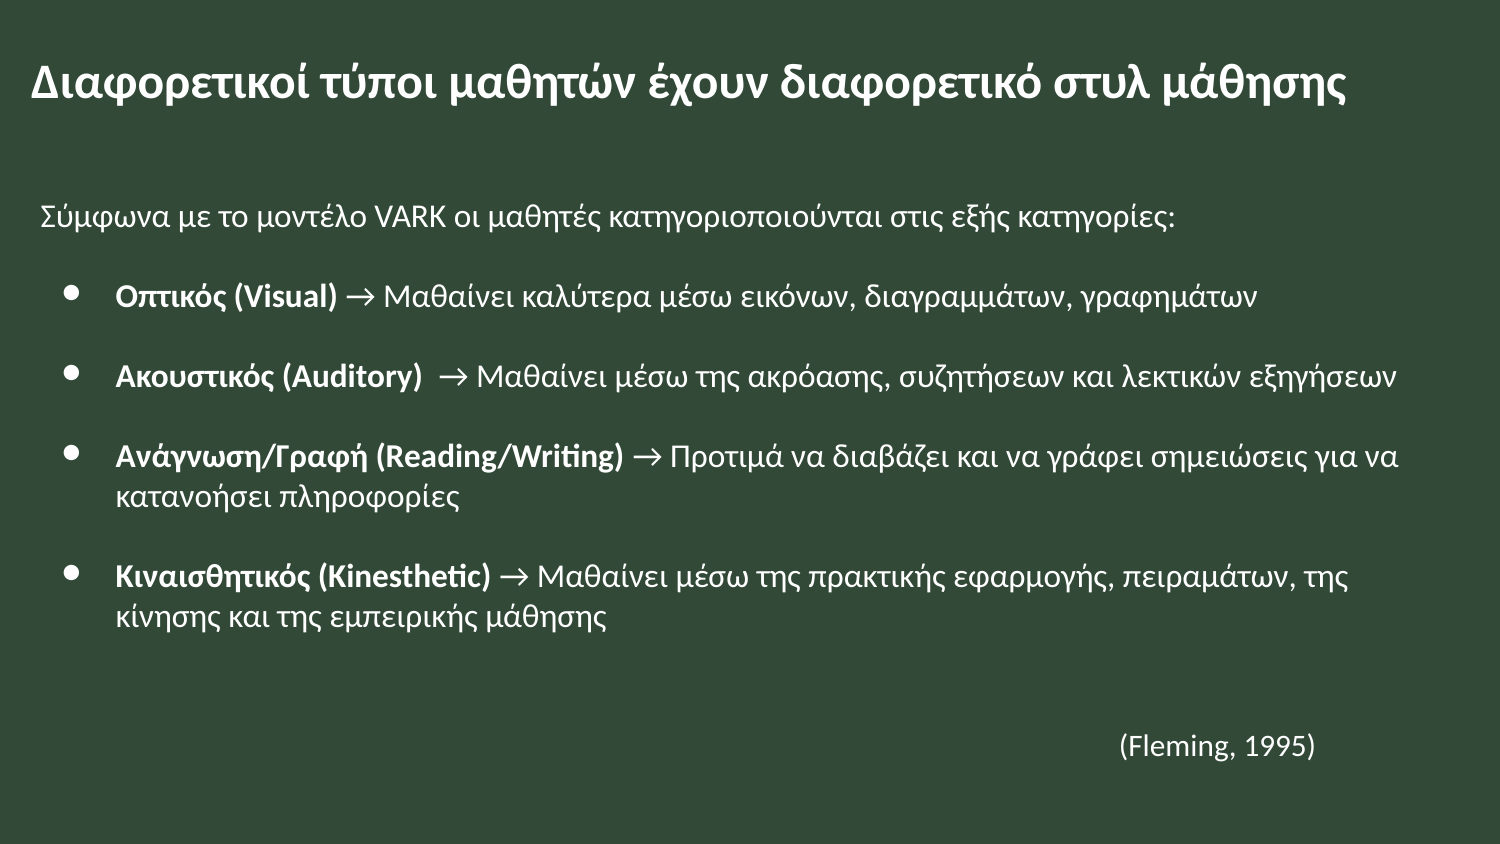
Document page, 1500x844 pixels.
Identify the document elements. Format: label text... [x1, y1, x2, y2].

subtitle Σύμφωνα με το μοντέλο VARK οι μαθητές κατηγοριοποιούνται στις εξής κατηγορίες: Οπτικός (Visual) → Μαθαίνει καλύτερα μέσω εικόνων, διαγραμμάτων, γραφημάτων Ακουστικός (Auditory) → Μαθαίνει μέσω της ακρόασης, συζητήσεων και λεκτικών εξηγήσεων Ανάγνωση/Γραφή (Reading/Writing) → Προτιμά να διαβάζει και να γράφει σημειώσεις για να κατανοήσει πληροφορίες Κιναισθητικός (Kinesthetic) → Μαθαίνει μέσω της πρακτικής εφαρμογής, πειραμάτων, της κίνησης και της εμπειρικής μάθησης [25, 179, 1424, 690]
text_box (Fleming, 1995) [1104, 710, 1500, 782]
title Διαφορετικοί τύποι μαθητών έχουν διαφορετικό στυλ μάθησης [16, 44, 1414, 124]
